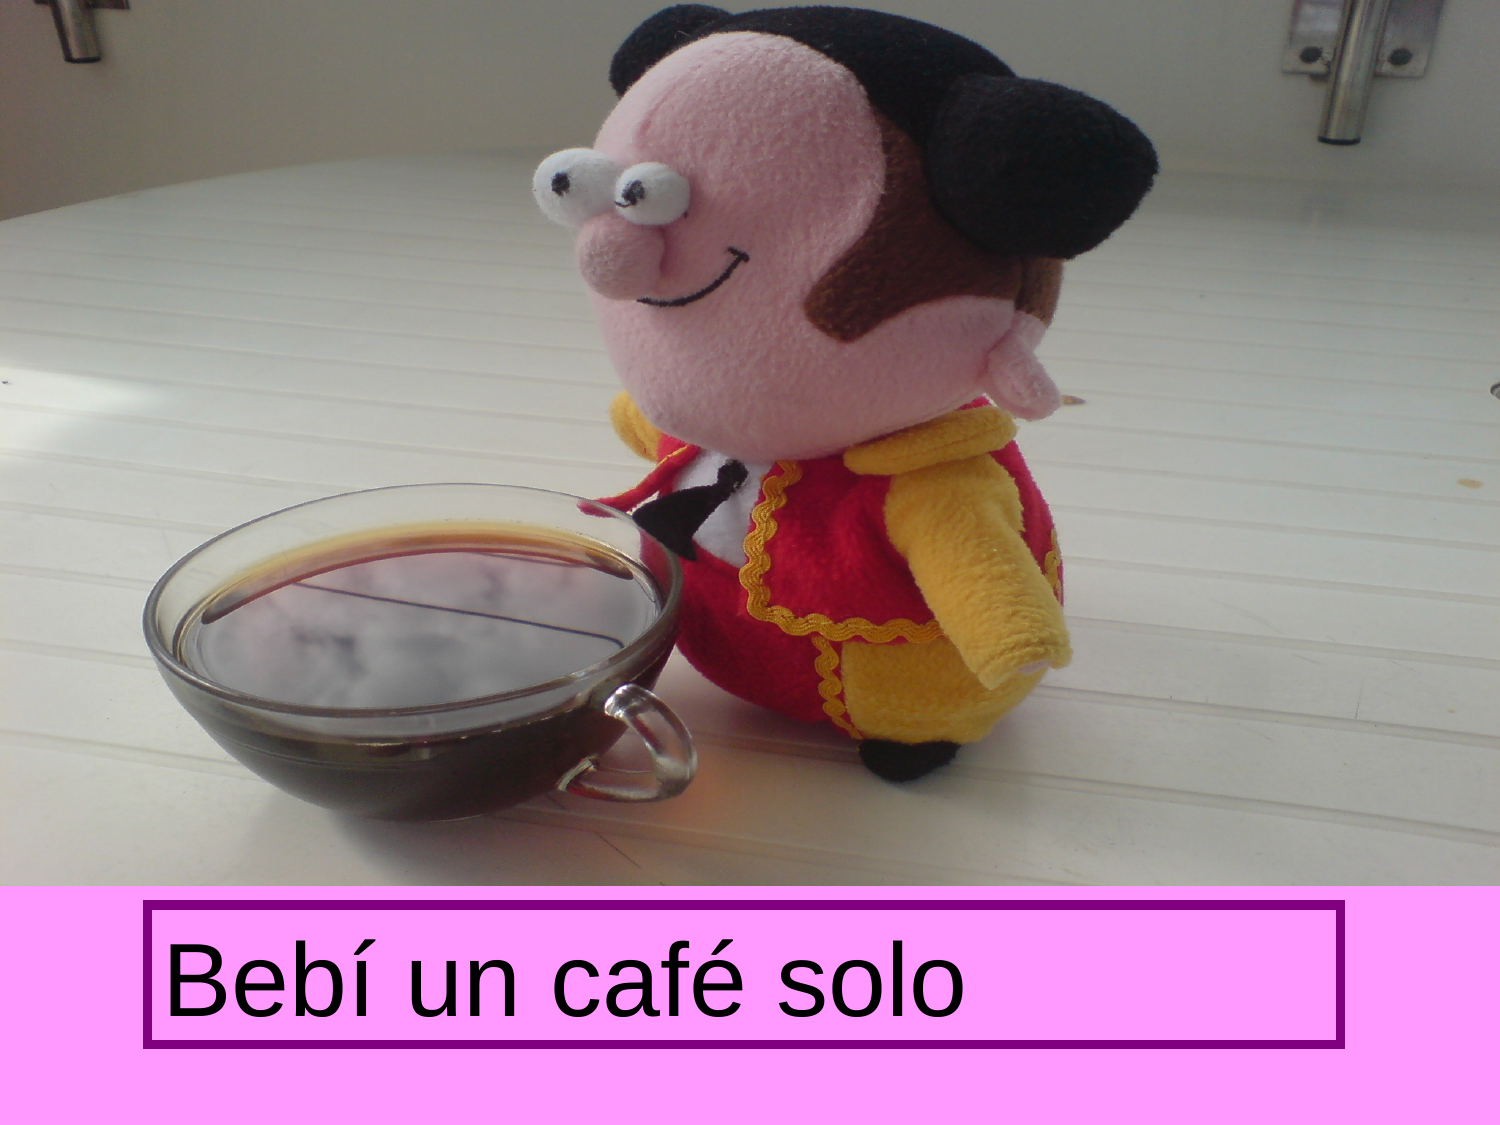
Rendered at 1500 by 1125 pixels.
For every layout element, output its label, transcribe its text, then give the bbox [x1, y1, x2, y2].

text_box Bebí un café solo [147, 904, 1341, 1045]
picture [0, 0, 1500, 886]
